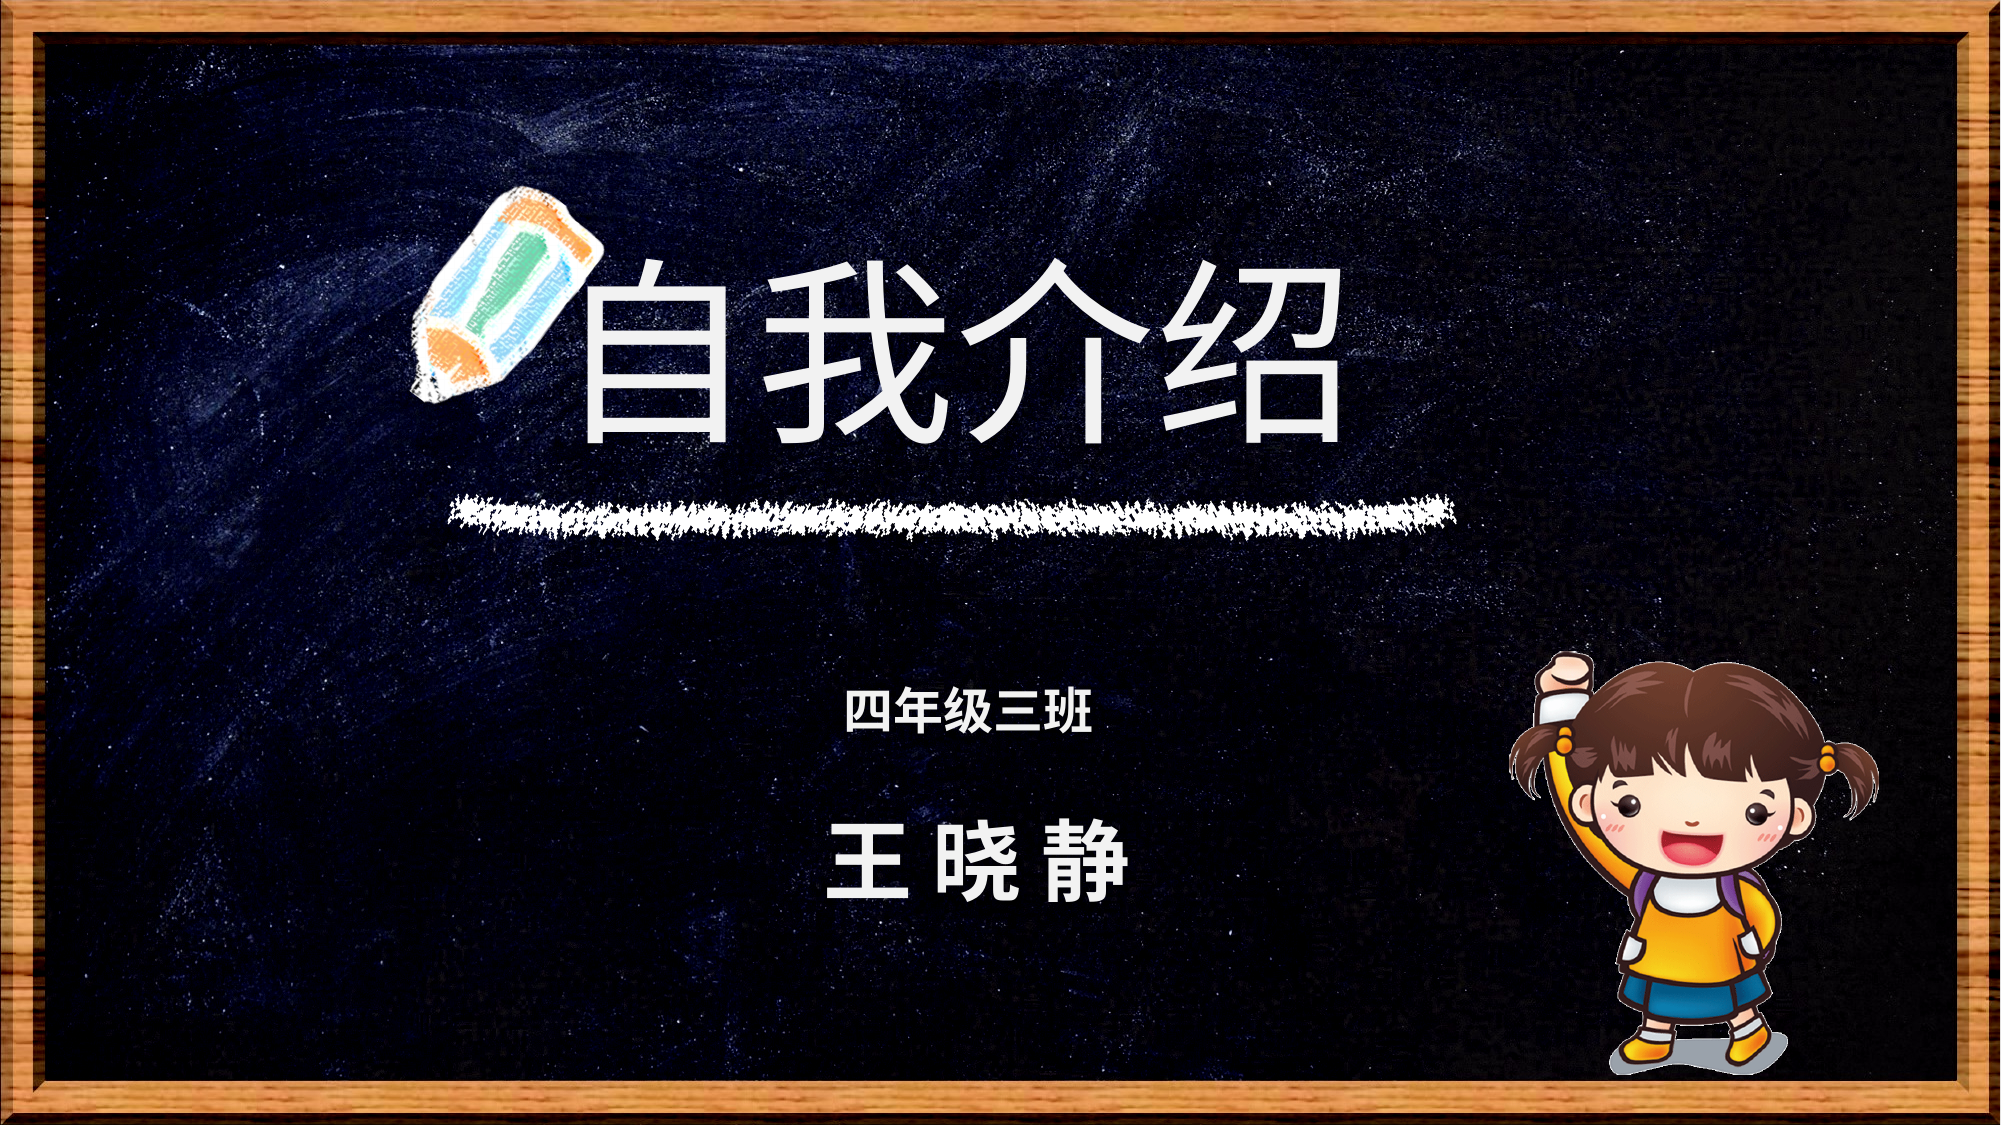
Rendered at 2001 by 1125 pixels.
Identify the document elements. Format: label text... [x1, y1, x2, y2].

text_box 自我介绍 [540, 219, 1502, 475]
text_box 王 晓 静 [808, 798, 1146, 921]
picture [0, 0, 2001, 1125]
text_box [447, 493, 1457, 543]
text_box 四年级三班 [828, 672, 1109, 747]
